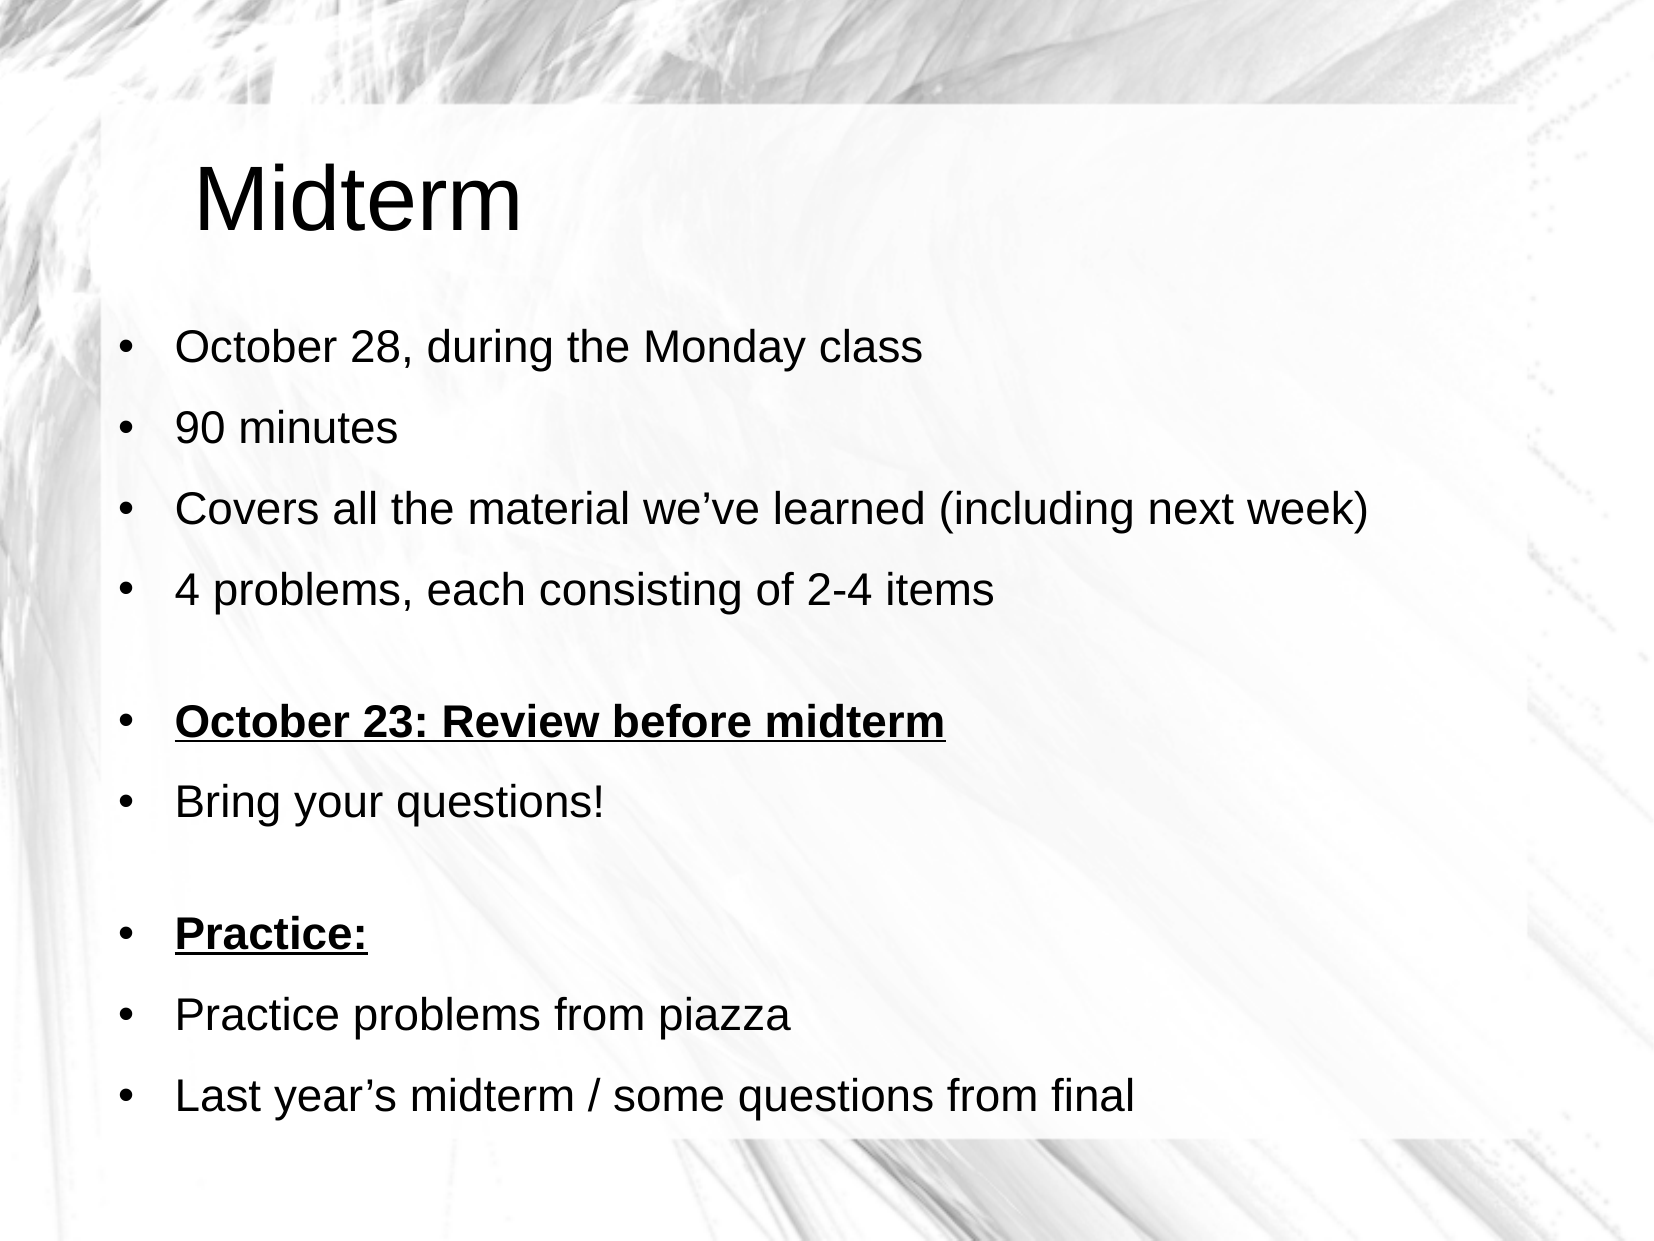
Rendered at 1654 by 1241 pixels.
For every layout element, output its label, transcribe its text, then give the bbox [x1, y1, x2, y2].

list October 28, during the Monday class 90 minutes Covers all the material we’ve learned (including next week) 4 problems, each consisting of 2-4 items October 23: Review before midterm Bring your questions! Practice: Practice problems from piazza Last year’s midterm / some questions from final [118, 319, 1571, 1109]
picture [0, 0, 1654, 1241]
title Midterm [118, 112, 1506, 281]
